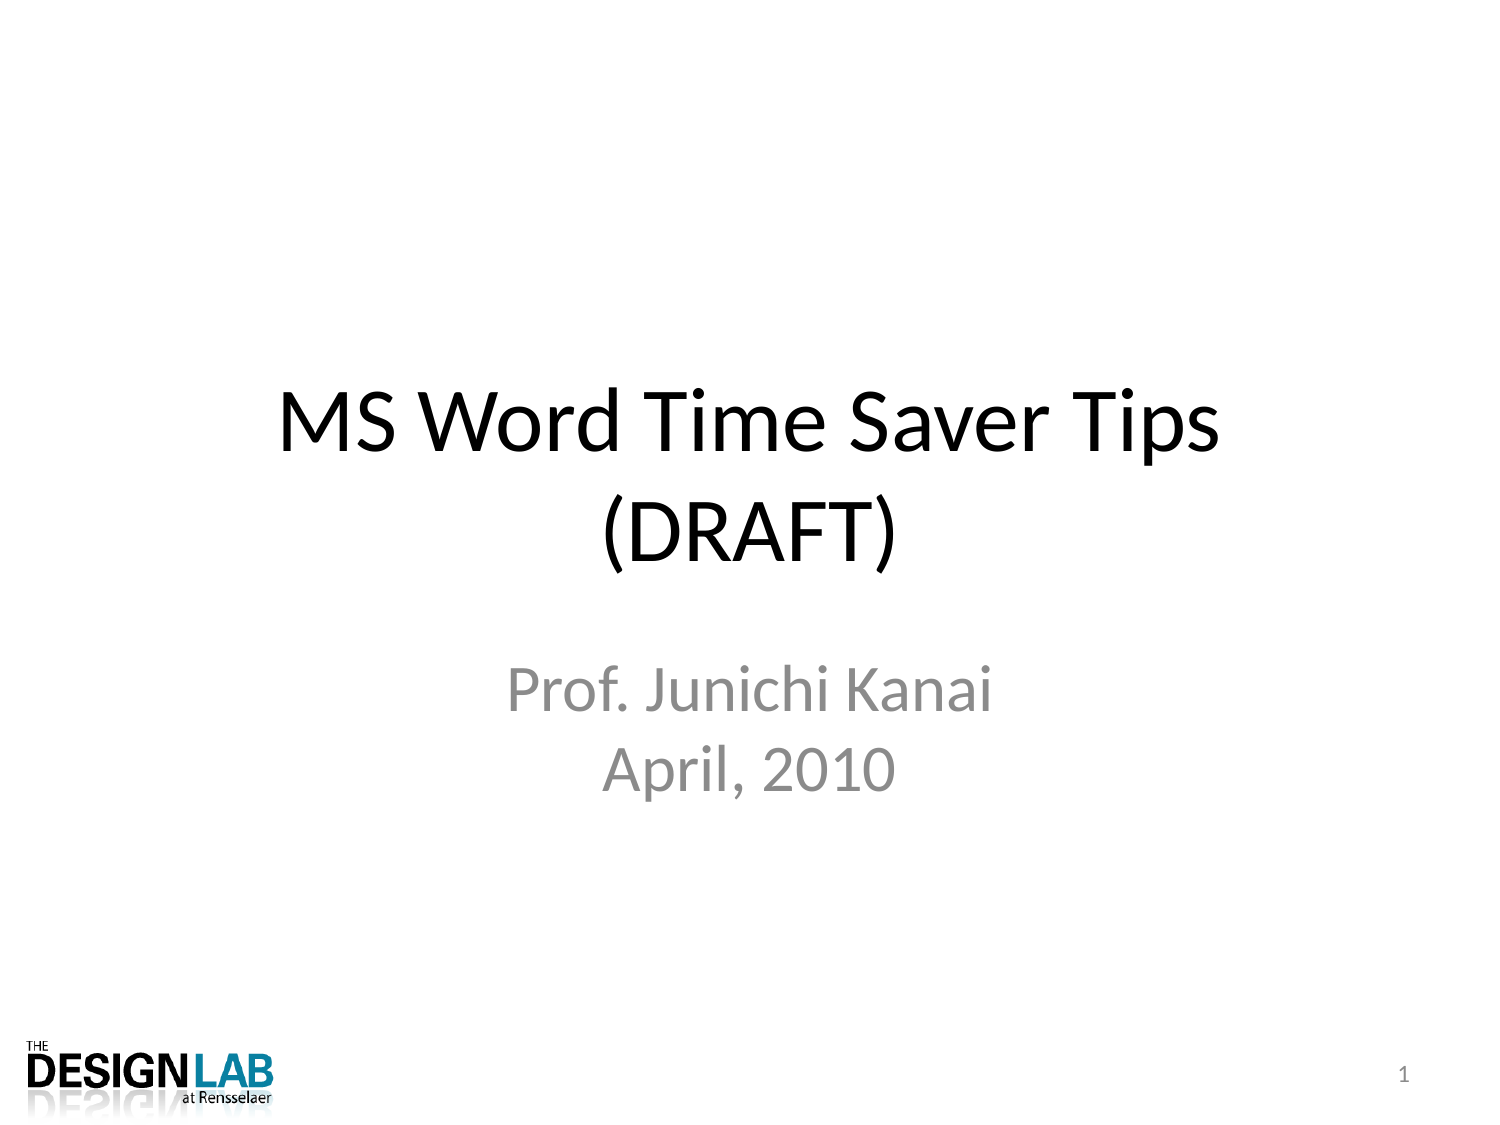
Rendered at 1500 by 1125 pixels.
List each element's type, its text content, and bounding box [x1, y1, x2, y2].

picture [24, 1037, 275, 1125]
slide_number 1 [1074, 1042, 1425, 1103]
subtitle Prof. Junichi Kanai April, 2010 [225, 637, 1275, 925]
title MS Word Time Saver Tips (DRAFT) [112, 349, 1388, 591]
